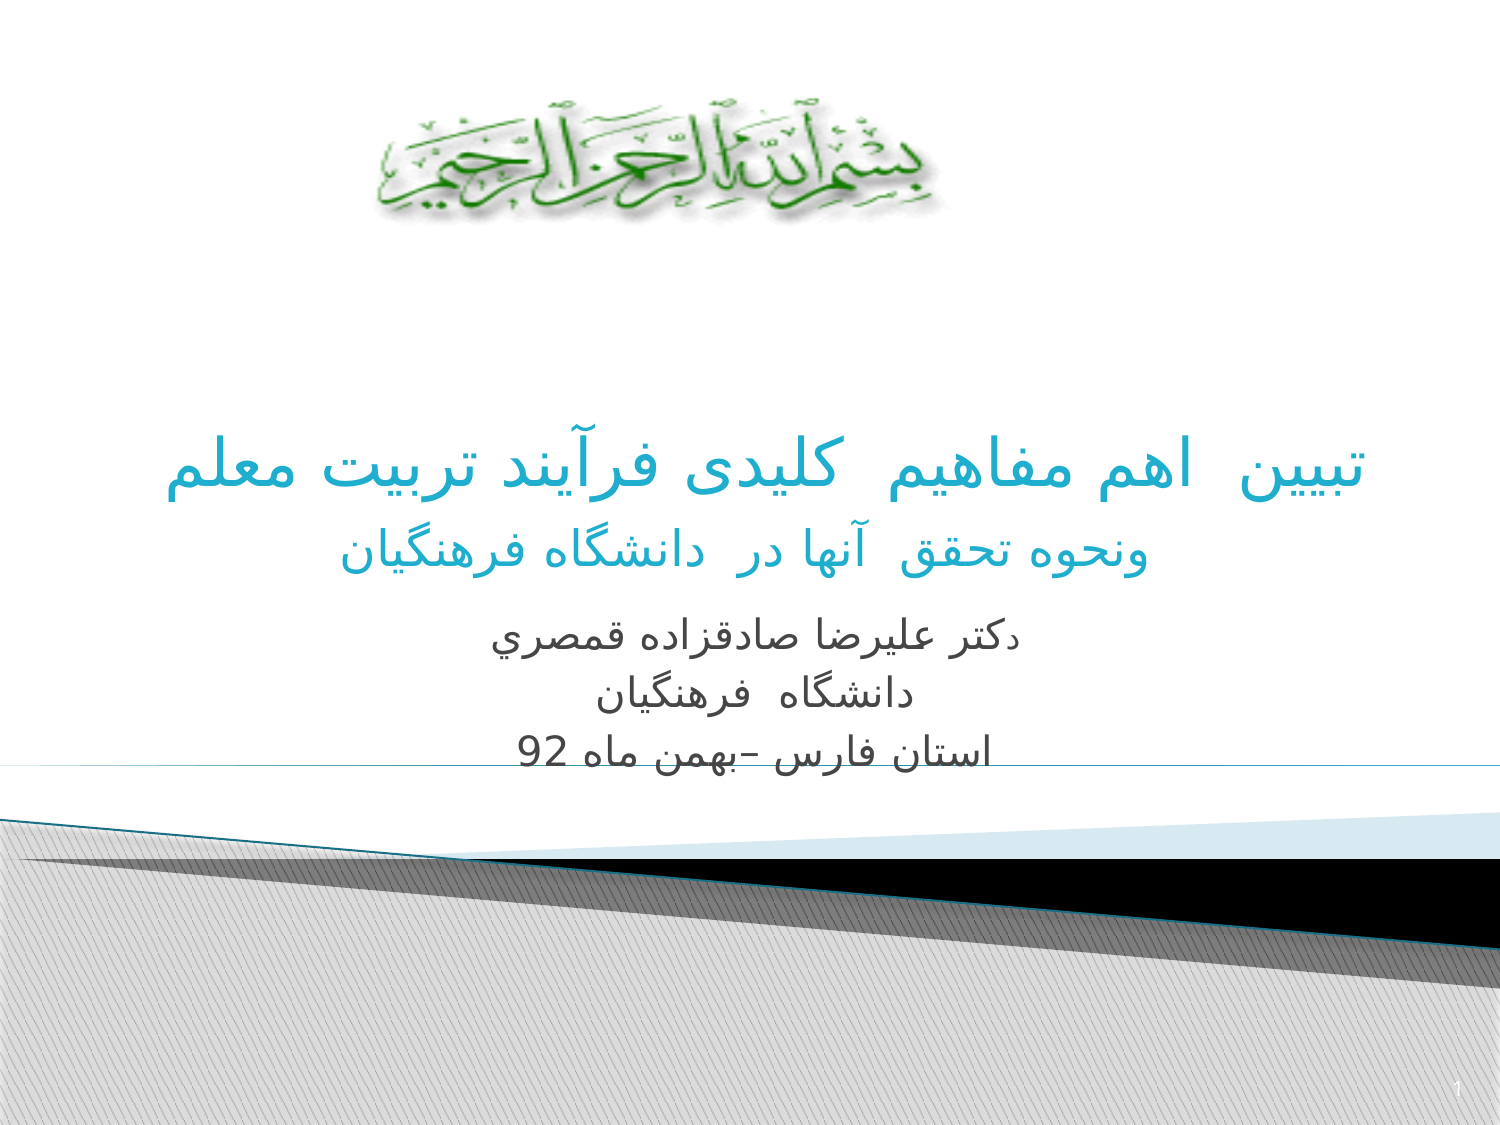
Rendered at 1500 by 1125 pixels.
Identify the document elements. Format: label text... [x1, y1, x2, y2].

subtitle دكتر عليرضا صادقزاده قمصري دانشگاه فرهنگیان استان فارس –بهمن ماه 92 [112, 600, 1388, 790]
title تبیین اهم مفاهیم کلیدی فرآیند تربیت معلم ونحوه تحقق آنها در دانشگاه فرهنگیان [99, 337, 1413, 588]
picture [5, 859, 1500, 989]
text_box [362, 62, 1213, 276]
slide_number 1 [1418, 1051, 1479, 1112]
